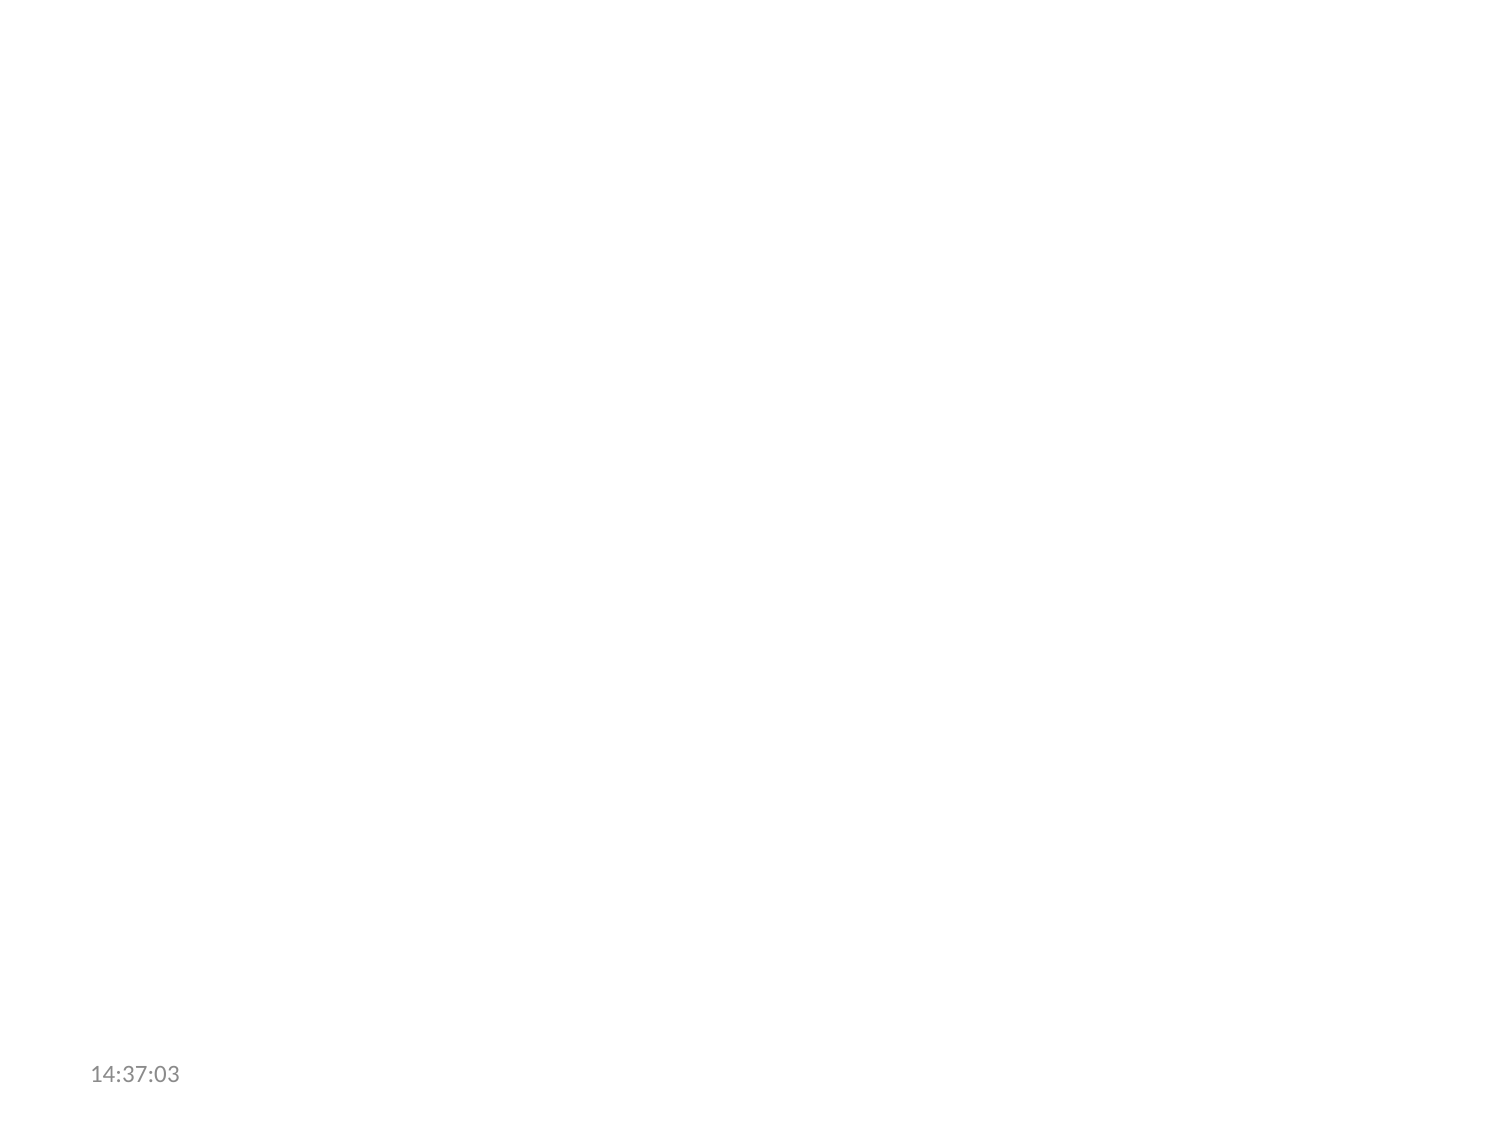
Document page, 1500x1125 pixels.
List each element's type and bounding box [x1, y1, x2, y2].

slide_number [75, 1042, 425, 1103]
